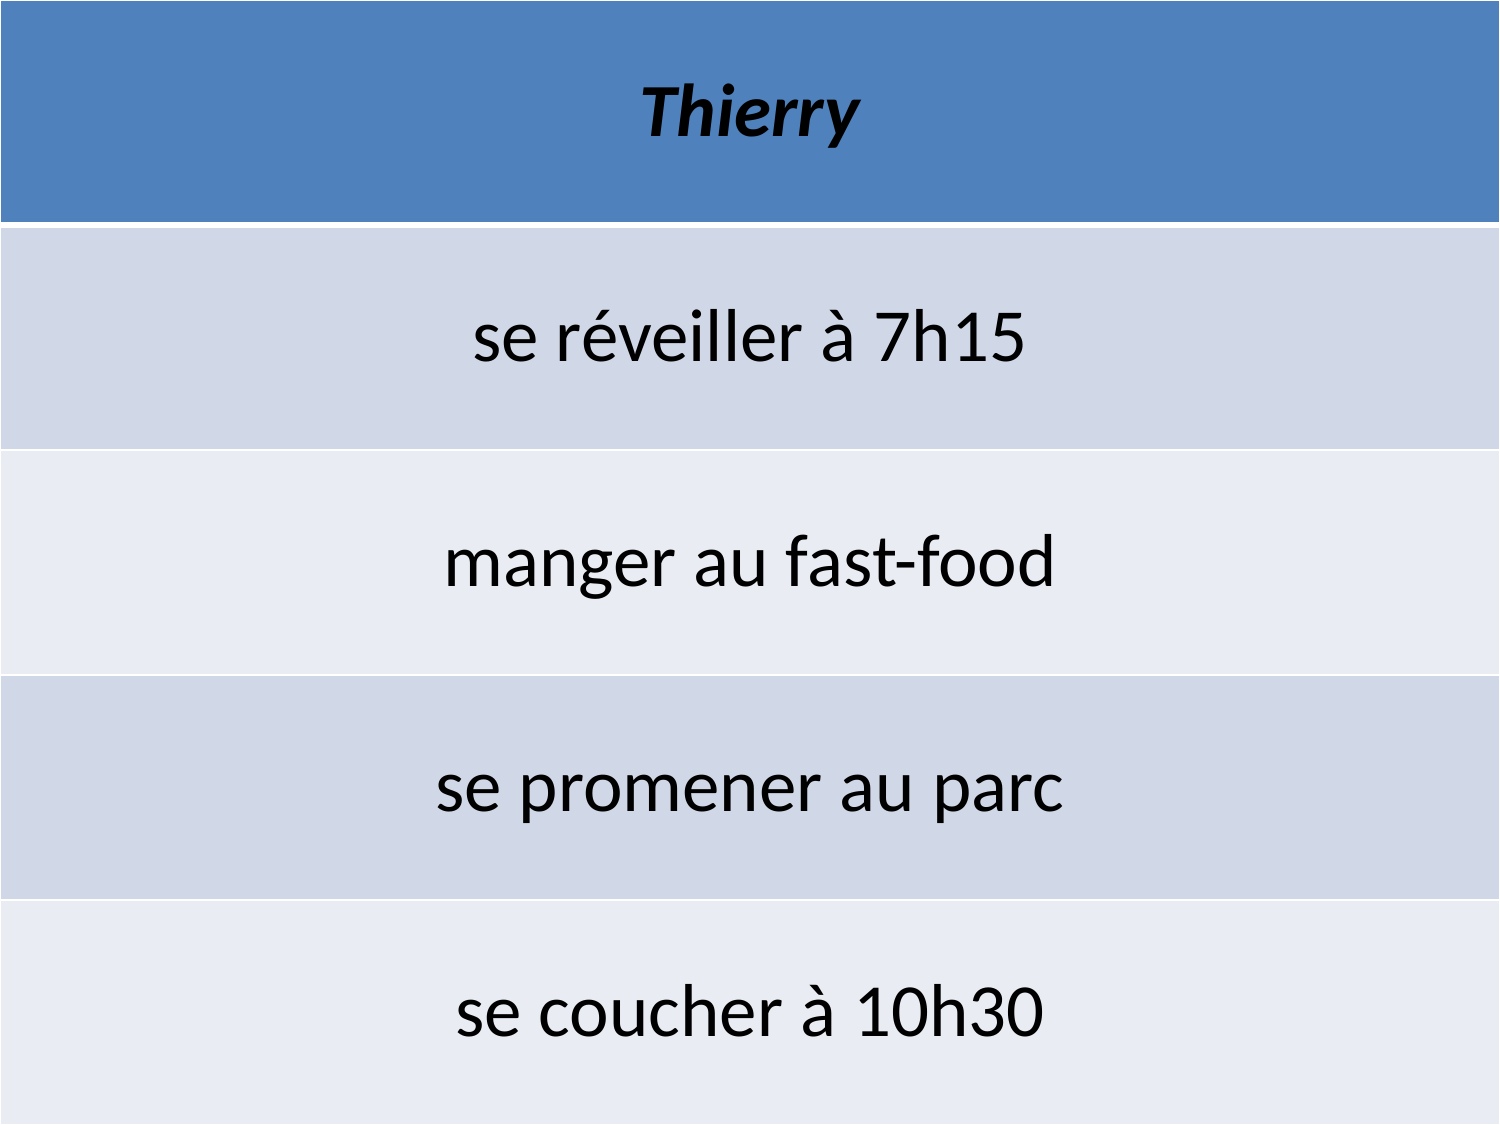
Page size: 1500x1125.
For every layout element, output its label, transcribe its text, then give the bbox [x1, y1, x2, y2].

table_cell se promener au parc [1, 676, 1499, 899]
table_cell se coucher à 10h30 [1, 901, 1499, 1124]
table_header Thierry [1, 1, 1499, 222]
table_cell se réveiller à 7h15 [1, 228, 1499, 449]
table_cell manger au fast-food [1, 451, 1499, 674]
